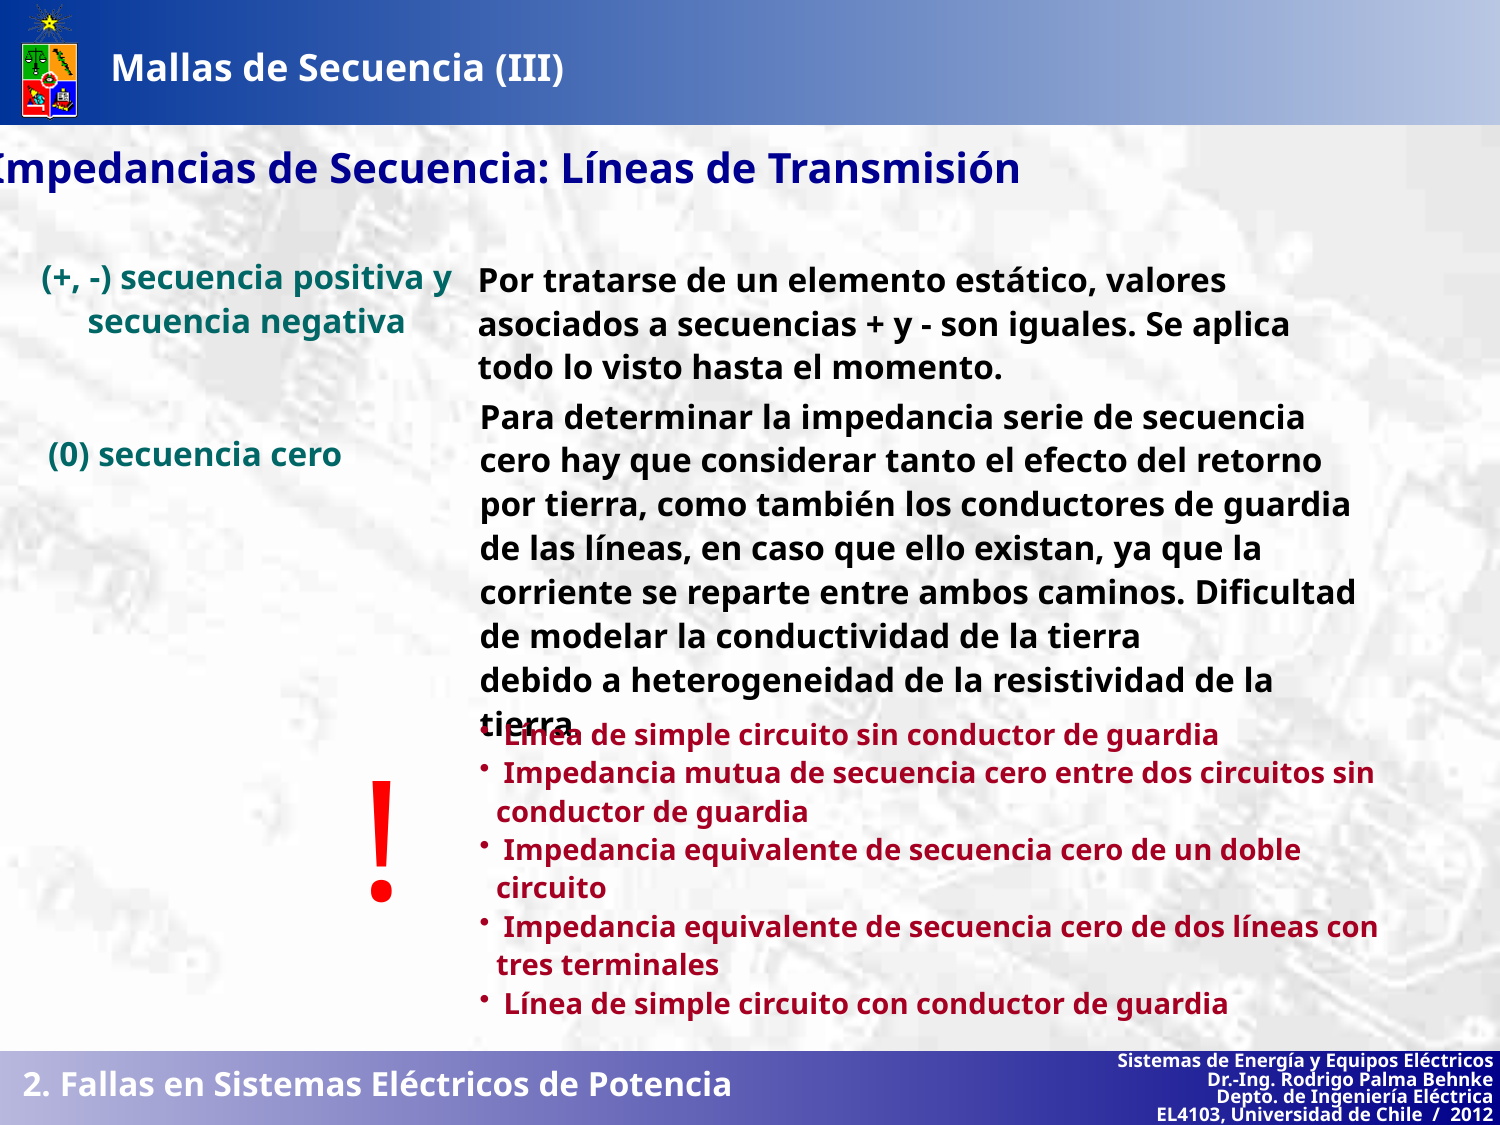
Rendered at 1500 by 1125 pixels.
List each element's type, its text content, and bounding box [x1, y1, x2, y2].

text_box 2. Fallas en Sistemas Eléctricos de Potencia [7, 1063, 1278, 1111]
text_box ! [344, 749, 420, 945]
picture [10, 0, 89, 124]
text_box Línea de simple circuito sin conductor de guardia Impedancia mutua de secuencia cero entre dos circuitos sin conductor de guardia Impedancia equivalente de secuencia cero de un doble circuito Impedancia equivalente de secuencia cero de dos líneas con tres terminales Línea de simple circuito con conductor de guardia [464, 704, 1414, 1028]
text_box Impedancias de Secuencia: Líneas de Transmisión [0, 143, 1037, 235]
text_box Por tratarse de un elemento estático, valores asociados a secuencias + y - son iguales. Se aplica todo lo visto hasta el momento. [462, 247, 1374, 395]
text_box Para determinar la impedancia serie de secuencia cero hay que considerar tanto el efecto del retorno por tierra, como también los conductores de guardia de las líneas, en caso que ello existan, ya que la corriente se reparte entre ambos caminos. Dificultad de modelar la conductividad de la tierra debido a heterogeneidad de la resistividad de la tierra. [464, 384, 1375, 704]
picture [0, 125, 1500, 1051]
text_box (0) secuencia cero [0, 421, 418, 481]
text_box (+, -) secuencia positiva y secuencia negativa [24, 244, 470, 348]
text_box Mallas de Secuencia (III) [95, 36, 1365, 97]
